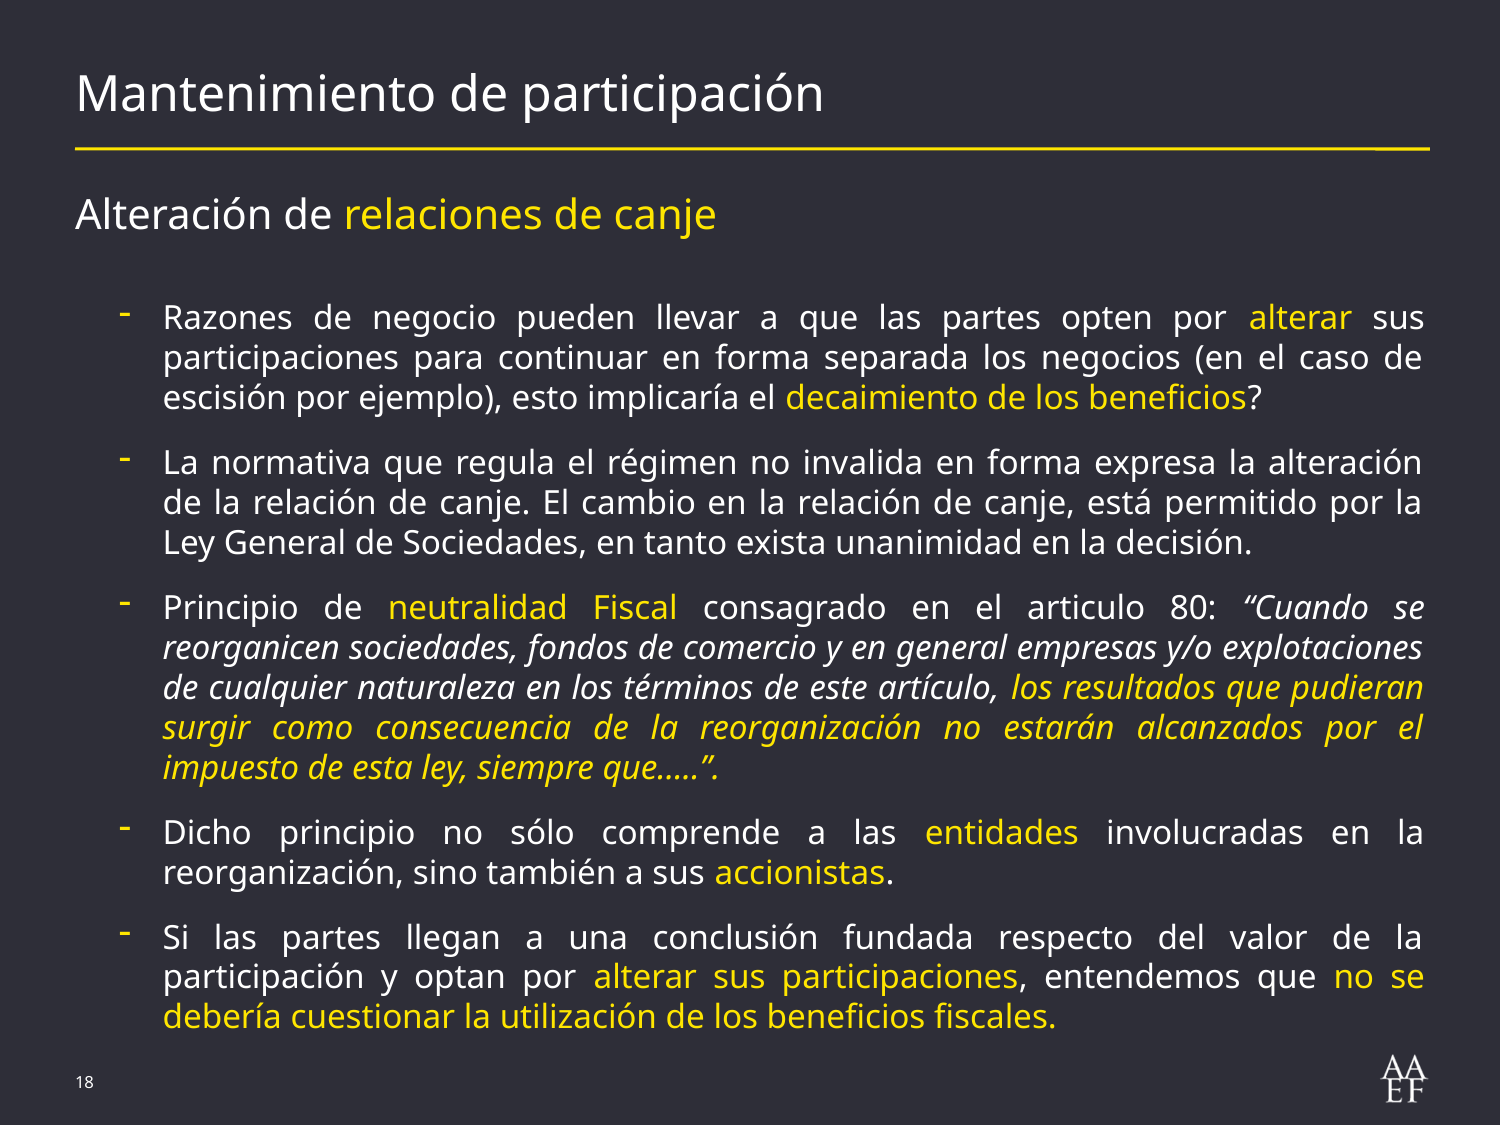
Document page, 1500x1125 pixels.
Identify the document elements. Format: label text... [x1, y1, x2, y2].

picture [1369, 1050, 1436, 1104]
list Alteración de relaciones de canje Razones de negocio pueden llevar a que las partes opten por alterar sus participaciones para continuar en forma separada los negocios (en el caso de escisión por ejemplo), esto implicaría el decaimiento de los beneficios? La normativa que regula el régimen no invalida en forma expresa la alteración de la relación de canje. El cambio en la relación de canje, está permitido por la Ley General de Sociedades, en tanto exista unanimidad en la decisión. Principio de neutralidad Fiscal consagrado en el articulo 80: “Cuando se reorganicen sociedades, fondos de comercio y en general empresas y/o explotaciones de cualquier naturaleza en los términos de este artículo, los resultados que pudieran surgir como consecuencia de la reorganización no estarán alcanzados por el impuesto de esta ley, siempre que…..”. Dicho principio no sólo comprende a las entidades involucradas en la reorganización, sino también a sus accionistas. Si las partes llegan a una conclusión fundada respecto del valor de la participación y optan por alterar sus participaciones, entendemos que no se debería cuestionar la utilización de los beneficios fiscales. [75, 187, 1425, 1102]
title Mantenimiento de participación [75, 48, 1425, 146]
